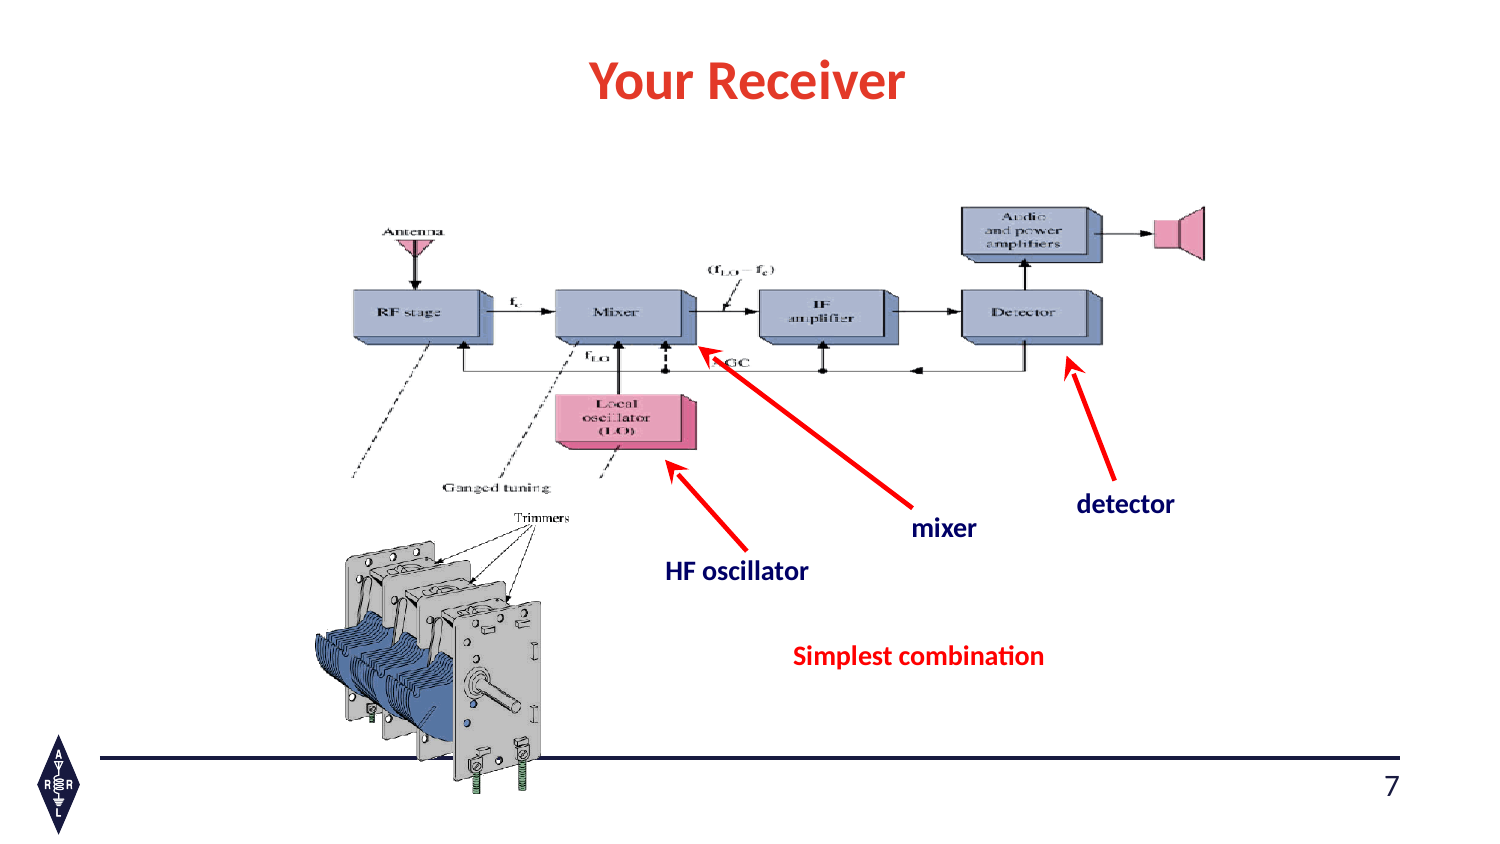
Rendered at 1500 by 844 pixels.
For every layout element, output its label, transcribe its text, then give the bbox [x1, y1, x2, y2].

text_box HF oscillator [650, 544, 878, 594]
slide_number 7 [1302, 761, 1400, 807]
title Your Receiver [101, 44, 1395, 145]
picture [37, 734, 80, 835]
list [187, 185, 1313, 797]
picture [286, 195, 1235, 794]
text_box detector [1061, 478, 1251, 527]
text_box mixer [896, 508, 1043, 551]
text_box Simplest combination [778, 629, 1124, 679]
